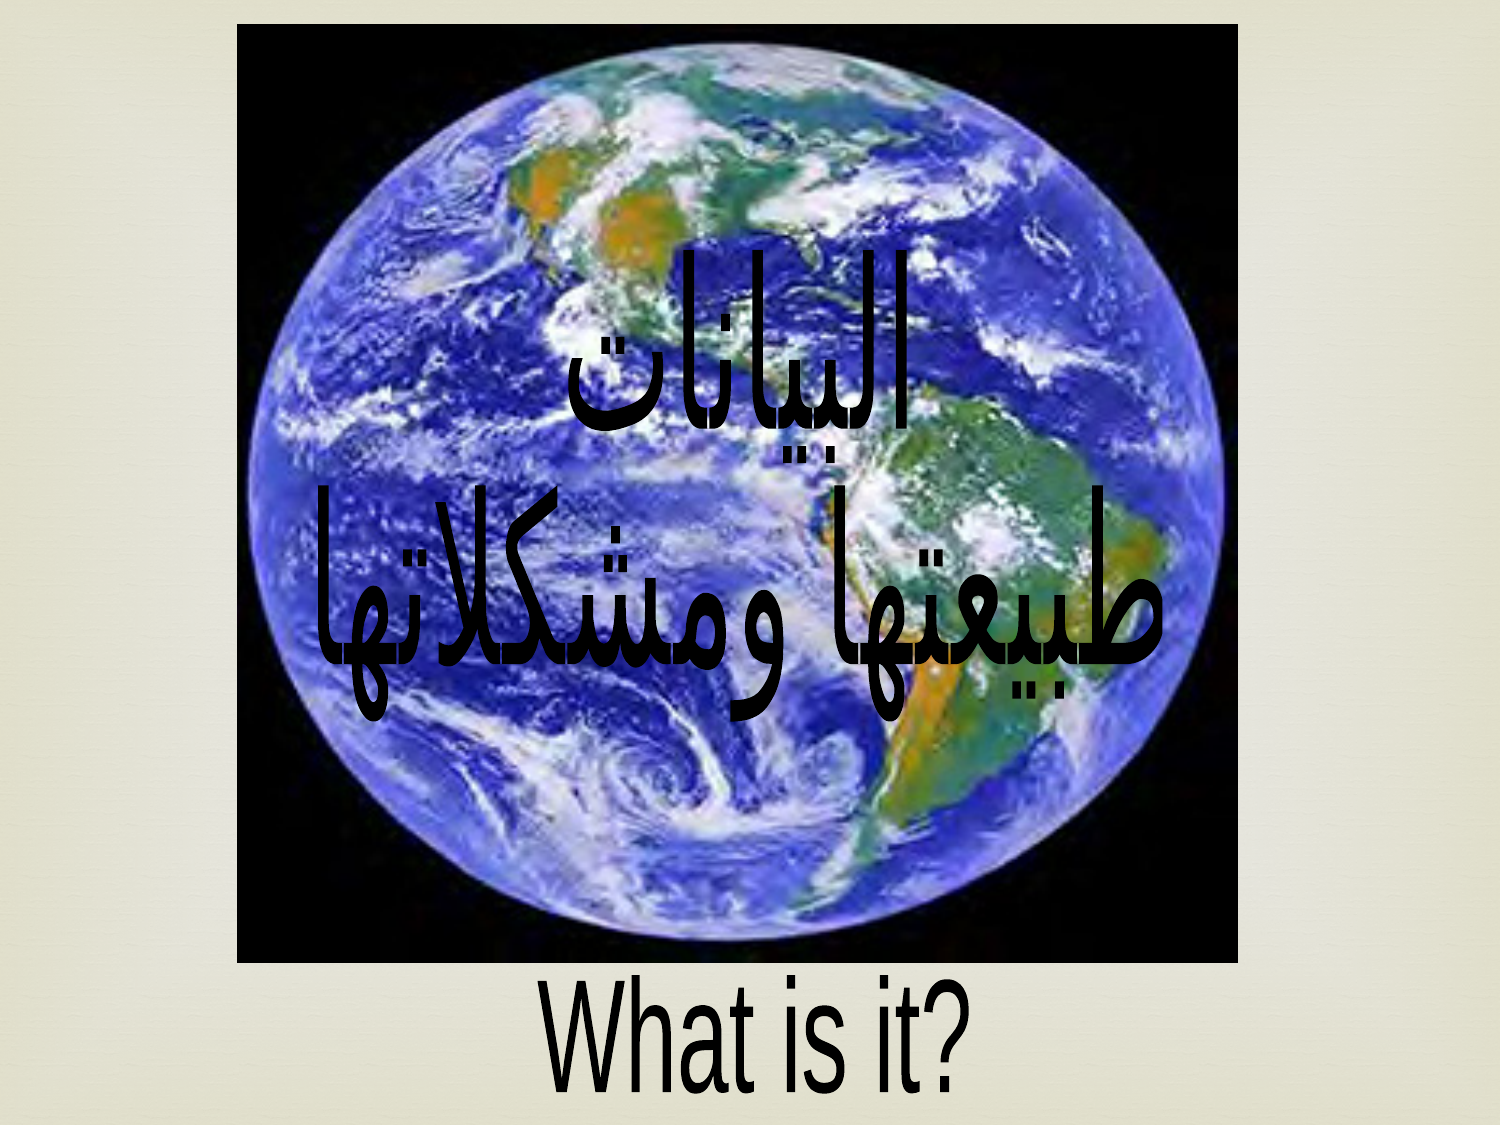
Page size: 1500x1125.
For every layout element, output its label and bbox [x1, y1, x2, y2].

picture [236, 24, 1238, 963]
